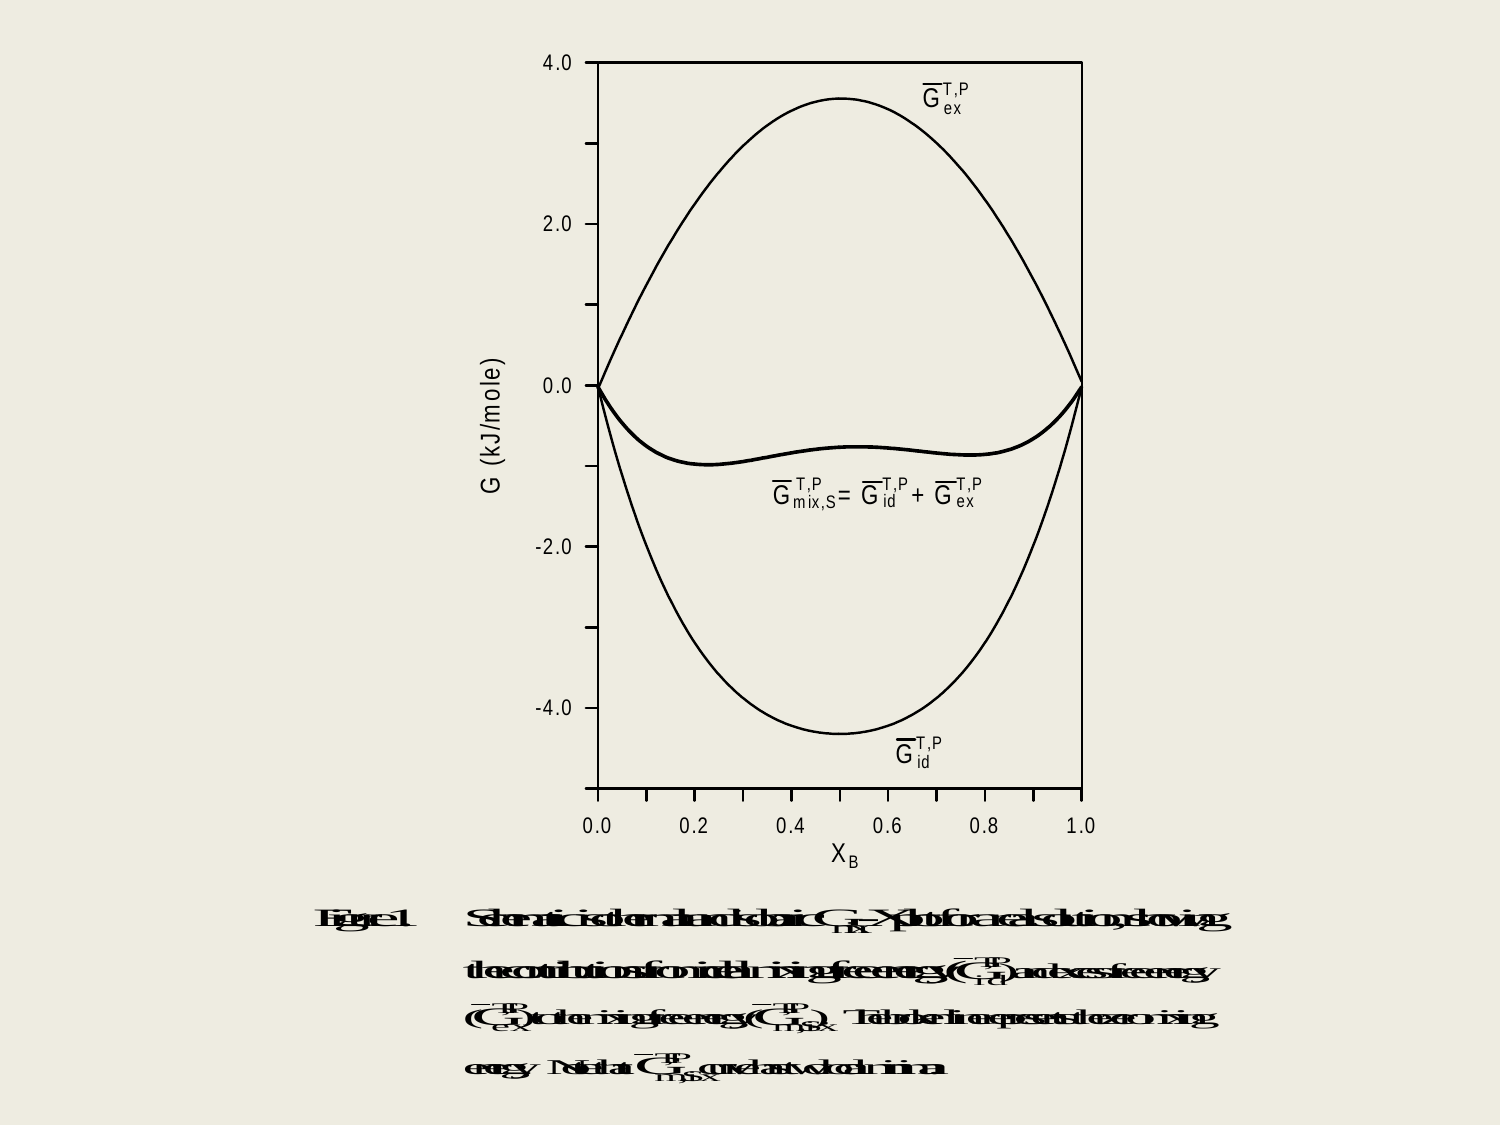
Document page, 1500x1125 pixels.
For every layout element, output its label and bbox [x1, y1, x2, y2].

text_box [312, 887, 1234, 1088]
picture [474, 49, 1098, 873]
